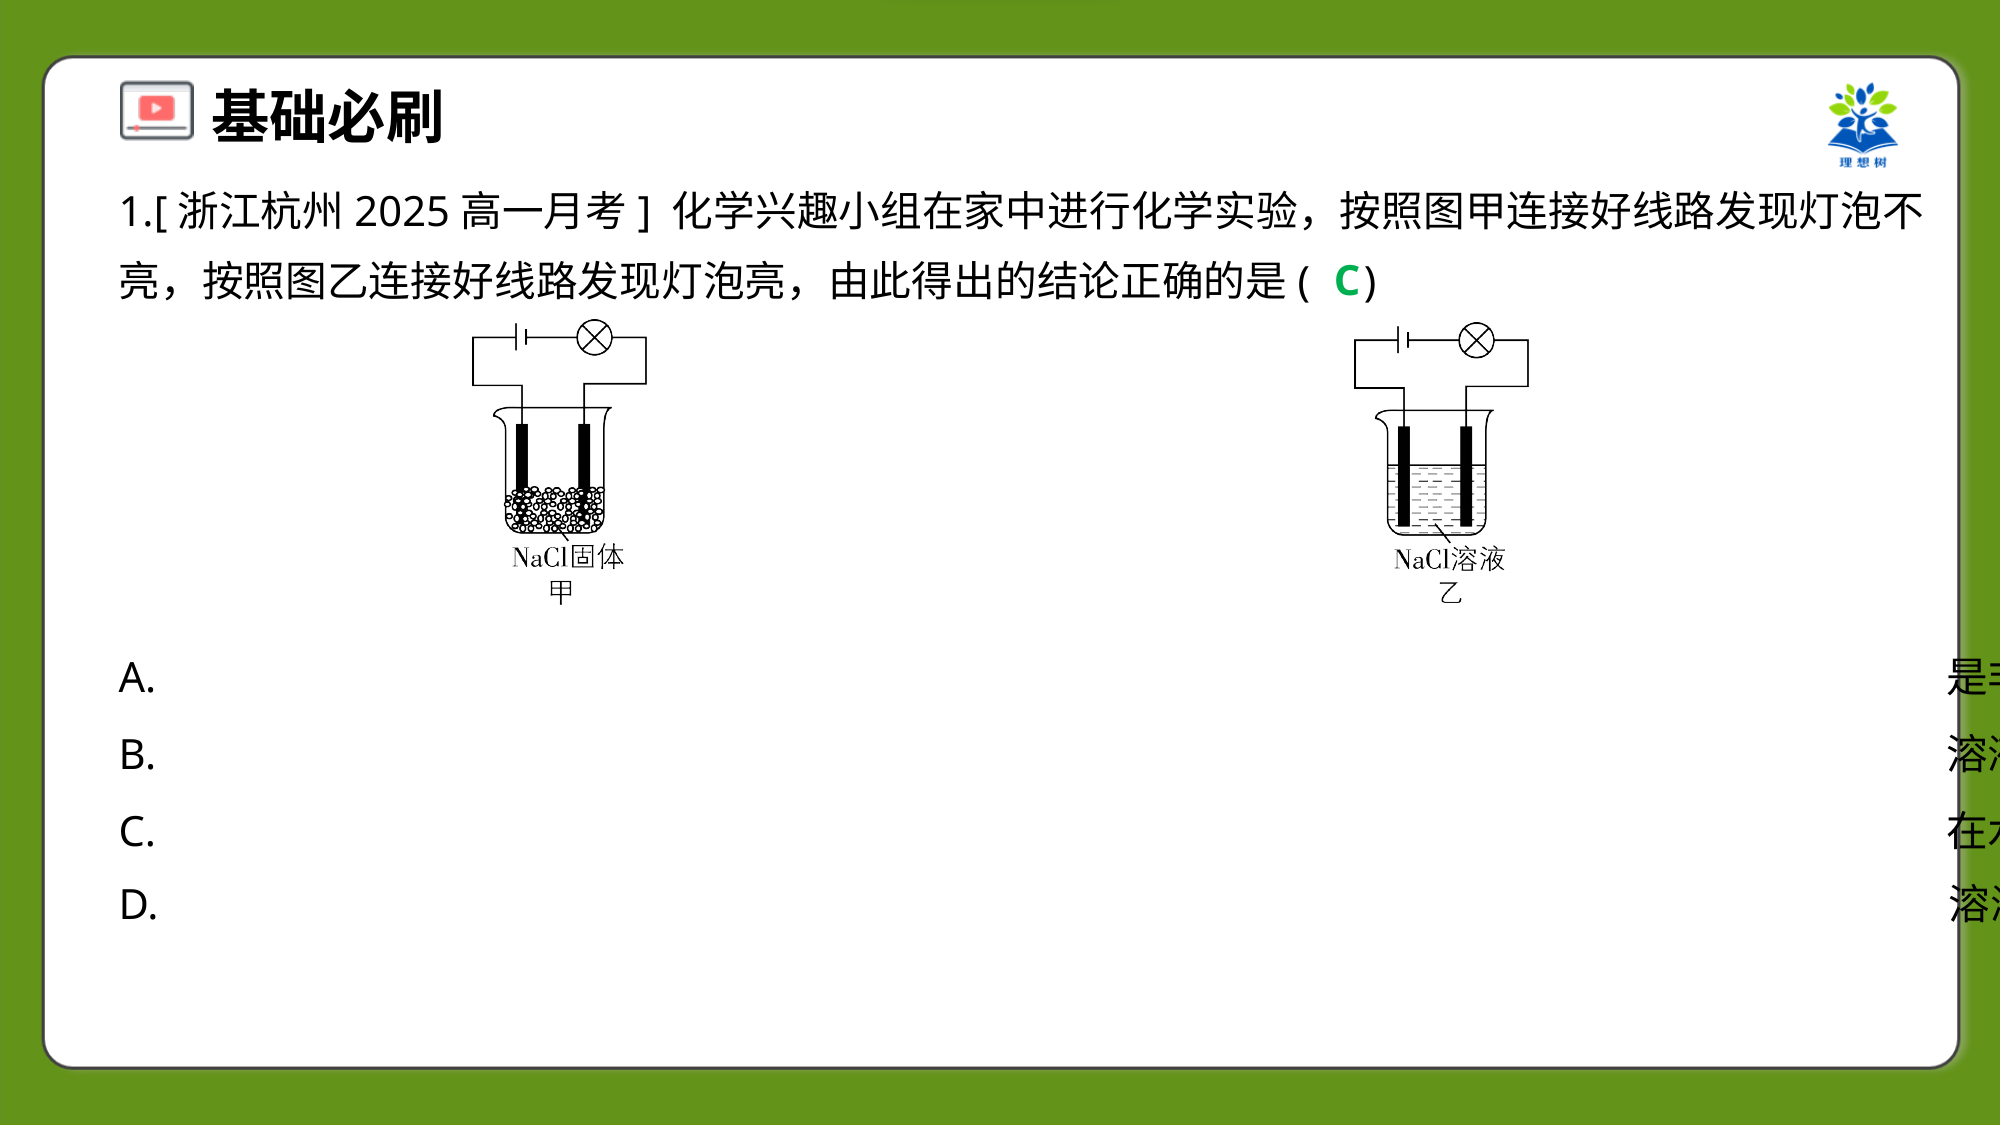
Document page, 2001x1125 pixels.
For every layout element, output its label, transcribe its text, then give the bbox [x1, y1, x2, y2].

picture [0, 0, 2000, 1125]
text_box C [1317, 231, 1377, 297]
text_box 1.[浙江杭州2025高一月考] 化学兴趣小组在家中进行化学实验，按照图甲连接好线路发现灯泡不 亮，按照图乙连接好线路发现灯泡亮，由此得出的结论正确的是( ) [118, 159, 1883, 298]
